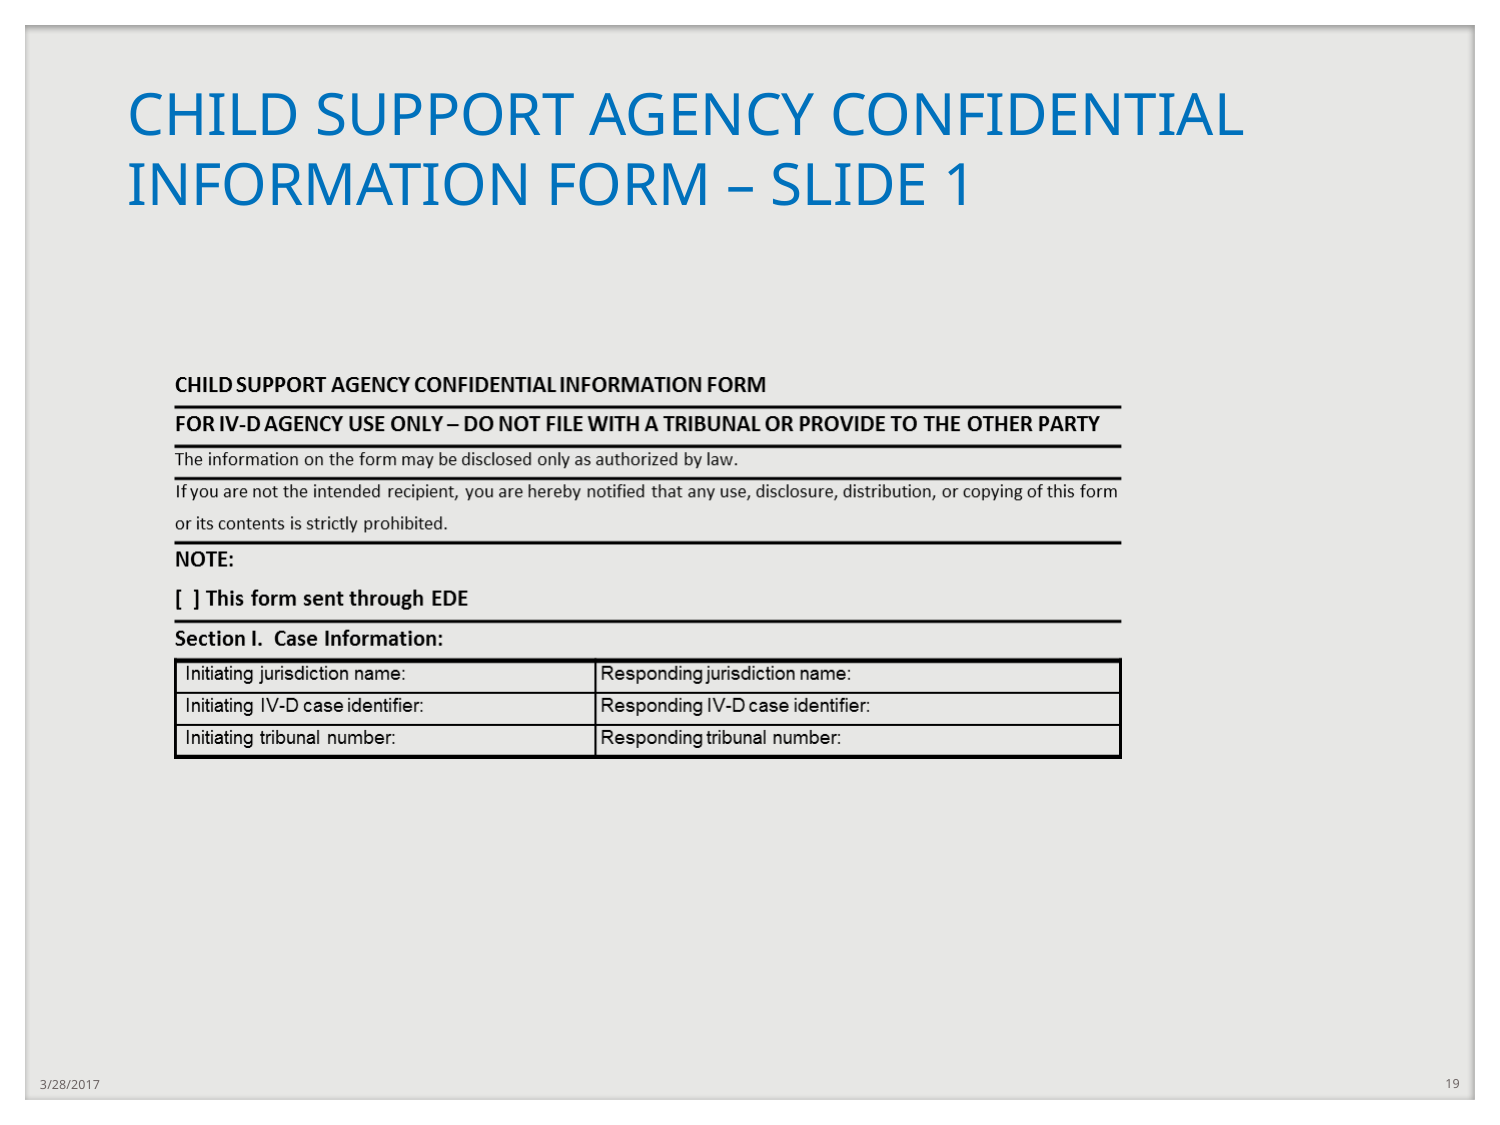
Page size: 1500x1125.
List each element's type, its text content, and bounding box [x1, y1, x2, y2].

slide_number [24, 1069, 375, 1100]
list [174, 362, 1123, 759]
slide_number 19 [1125, 1069, 1475, 1100]
title Child Support Agency Confidential Information Form – Slide 1 [112, 68, 1350, 225]
